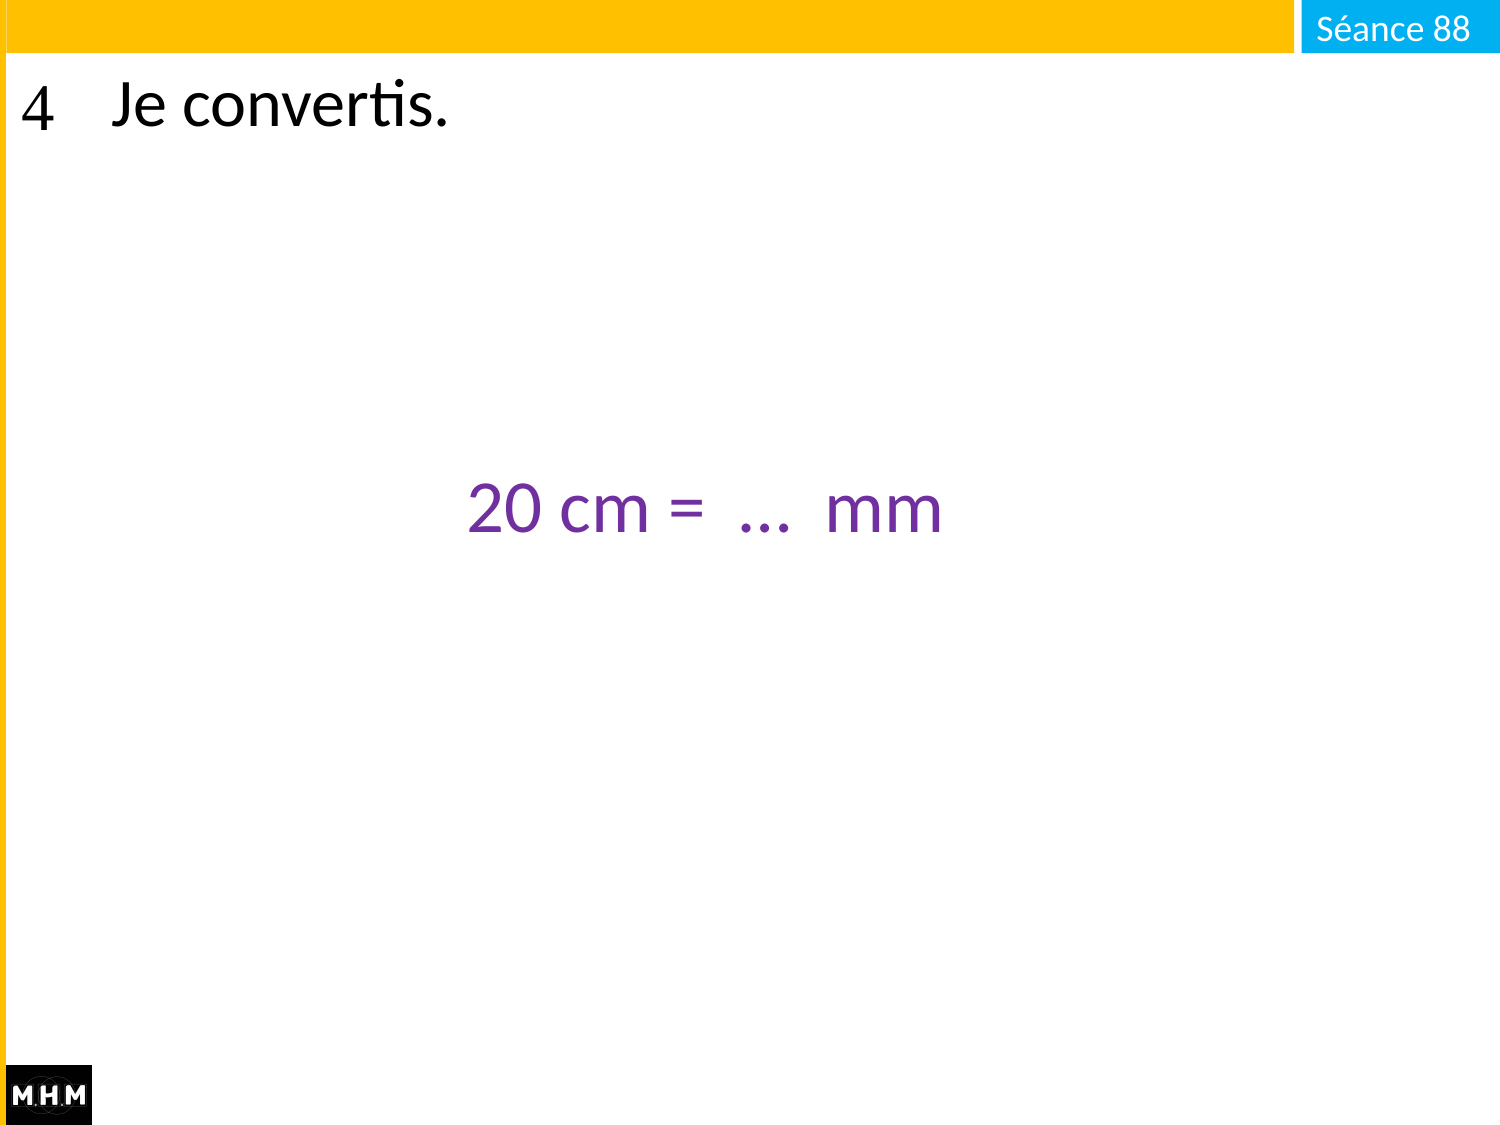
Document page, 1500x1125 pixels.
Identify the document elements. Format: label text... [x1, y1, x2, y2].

title Je convertis. [96, 60, 1391, 150]
text_box 20 cm = … mm [451, 449, 1211, 555]
picture [6, 1065, 92, 1125]
